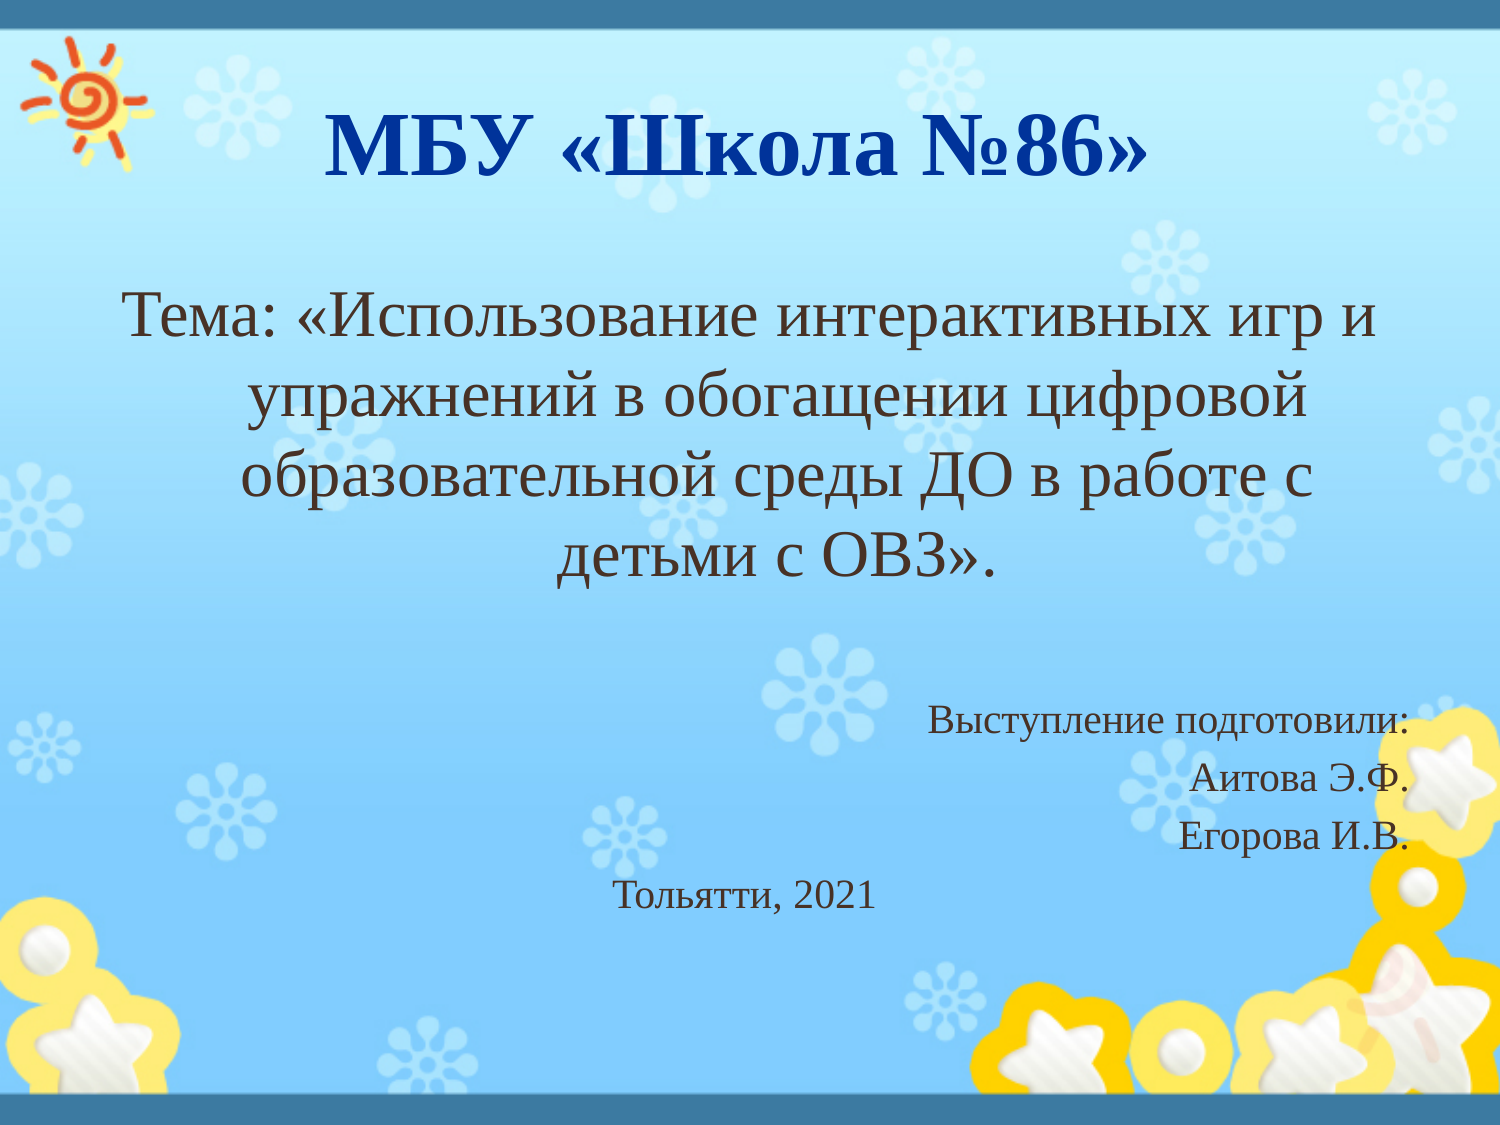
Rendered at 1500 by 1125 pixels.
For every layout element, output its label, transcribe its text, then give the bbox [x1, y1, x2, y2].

picture [0, 0, 1500, 1125]
list Тема: «Использование интерактивных игр и упражнений в обогащении цифровой образовательной среды ДО в работе с детьми с ОВЗ». Выступление подготовили: Аитова Э.Ф. Егорова И.В. Тольятти, 2021 [74, 262, 1426, 1006]
title МБУ «Школа №86» [75, 45, 1425, 233]
